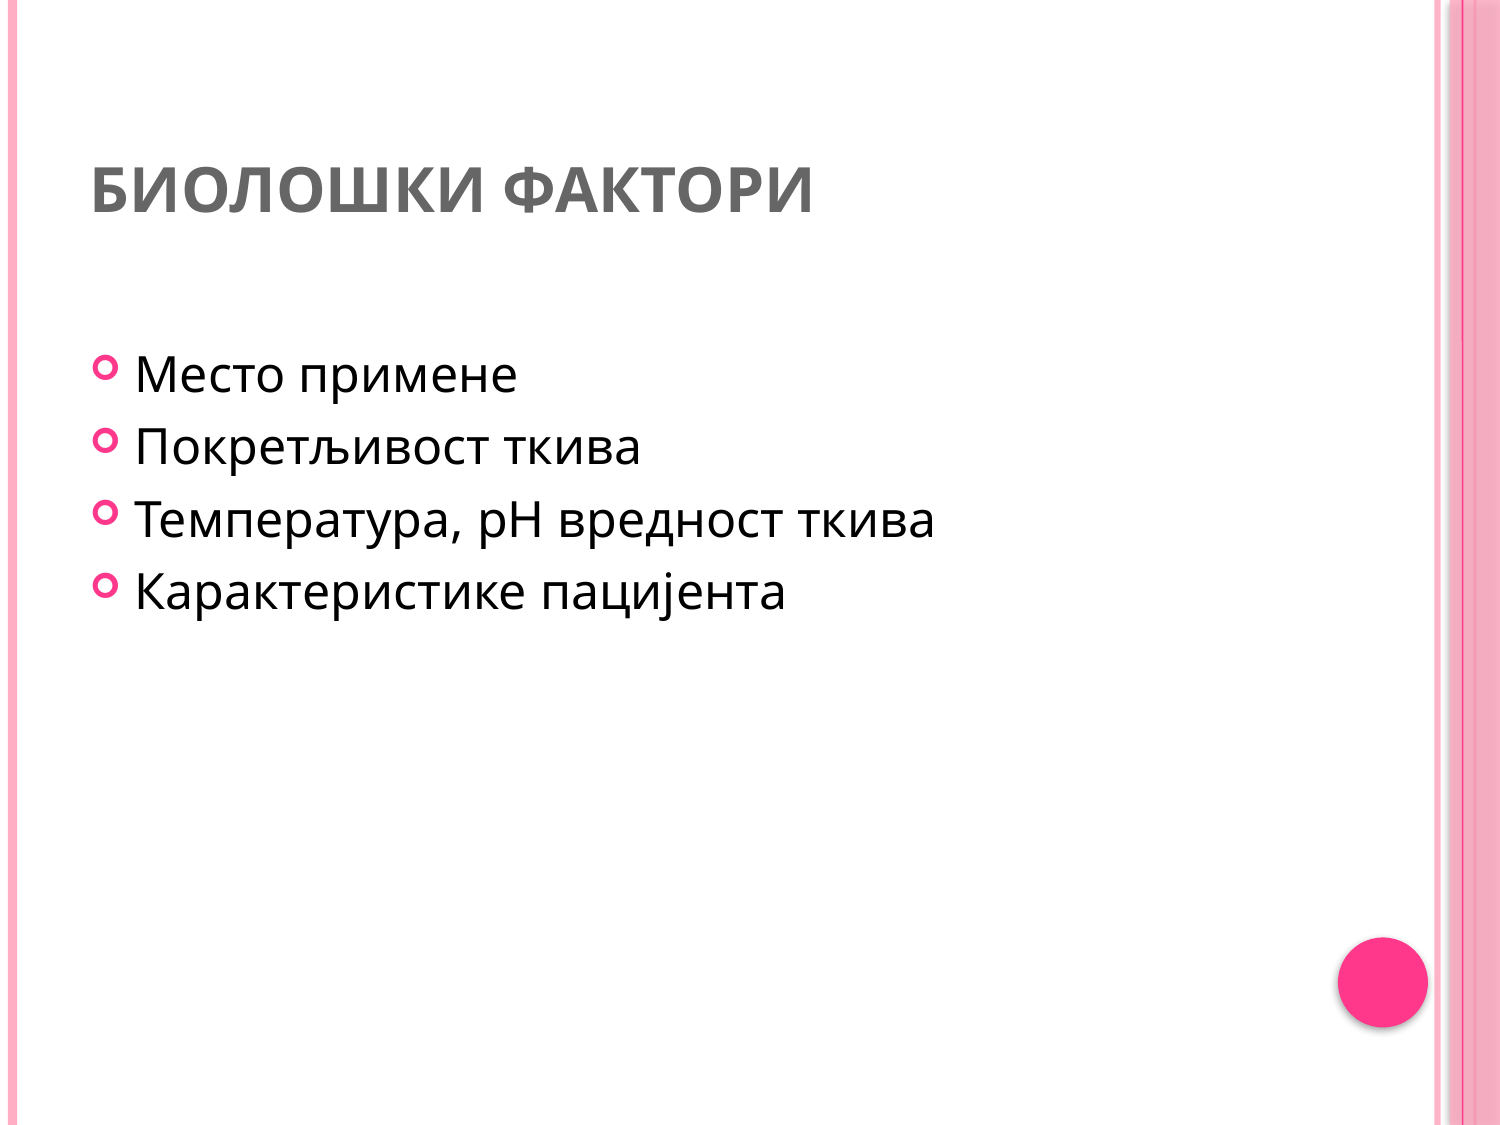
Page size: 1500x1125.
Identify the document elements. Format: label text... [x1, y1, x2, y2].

list Место примене Покретљивост ткива Температура, pH вредност ткива Карактеристике пацијента [75, 262, 1300, 1062]
title Биолошки фактори [75, 45, 1300, 233]
